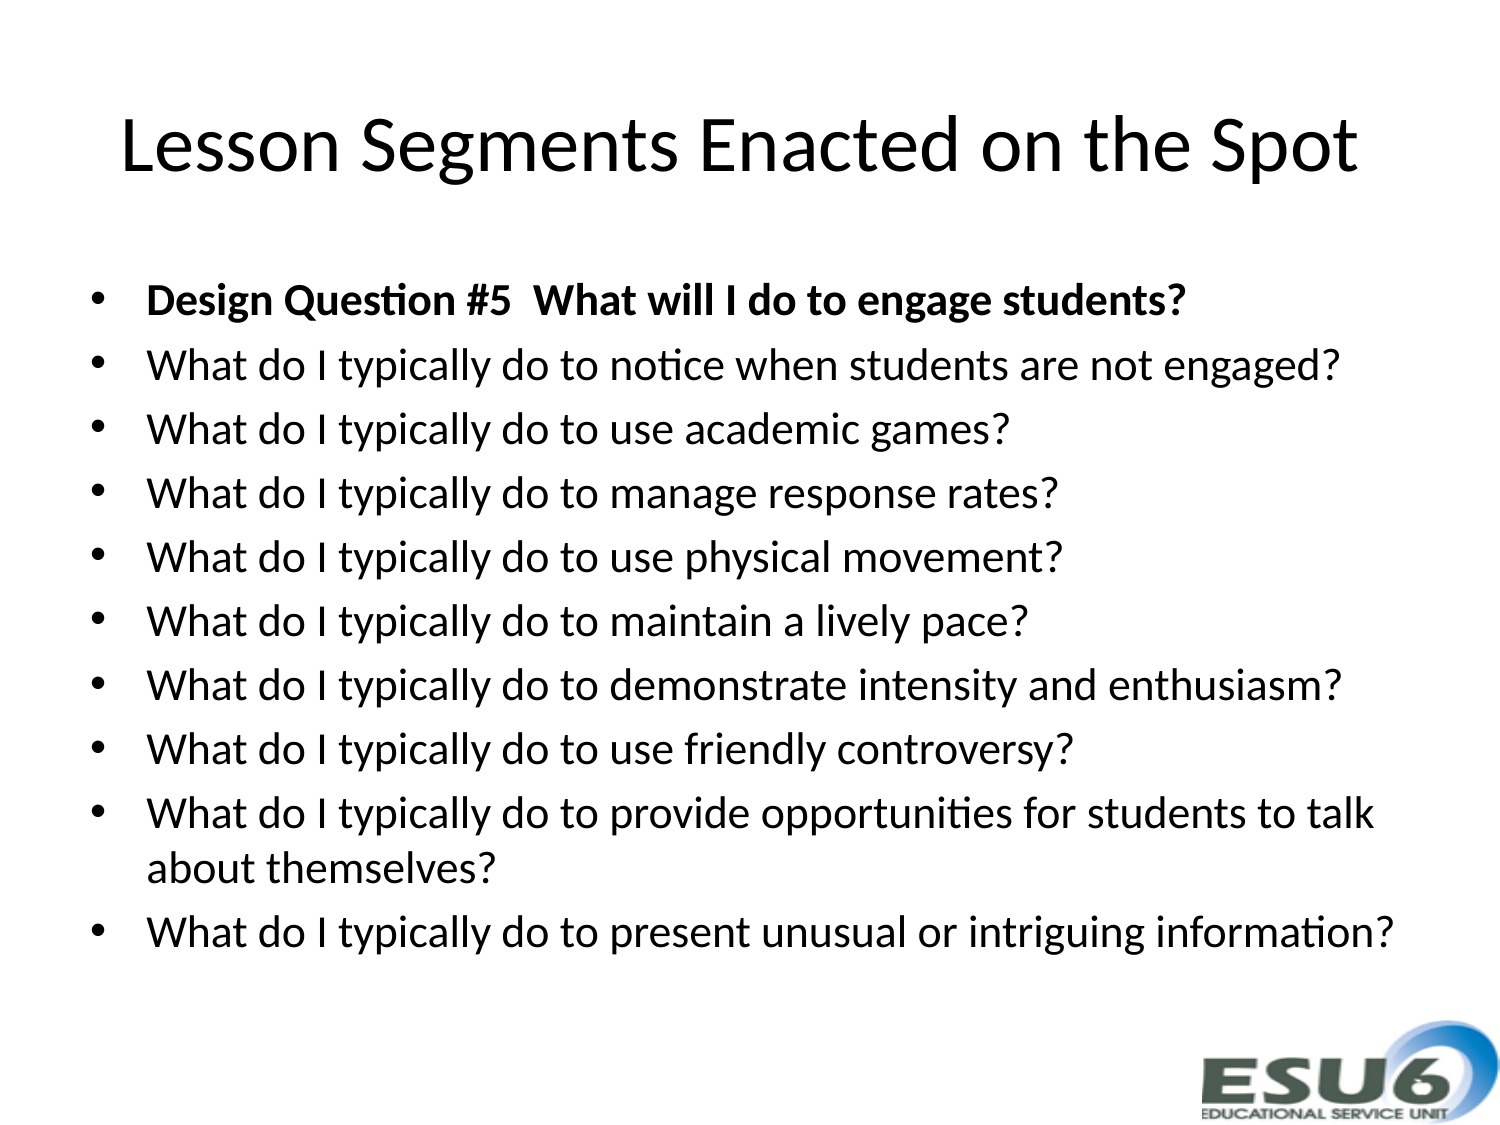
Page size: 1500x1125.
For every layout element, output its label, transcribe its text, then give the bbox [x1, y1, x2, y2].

picture [1202, 1020, 1500, 1125]
list Design Question #5 What will I do to engage students? What do I typically do to notice when students are not engaged? What do I typically do to use academic games? What do I typically do to manage response rates? What do I typically do to use physical movement? What do I typically do to maintain a lively pace? What do I typically do to demonstrate intensity and enthusiasm? What do I typically do to use friendly controversy? What do I typically do to provide opportunities for students to talk about themselves? What do I typically do to present unusual or intriguing information? [75, 262, 1425, 1056]
title Lesson Segments Enacted on the Spot [75, 45, 1425, 233]
